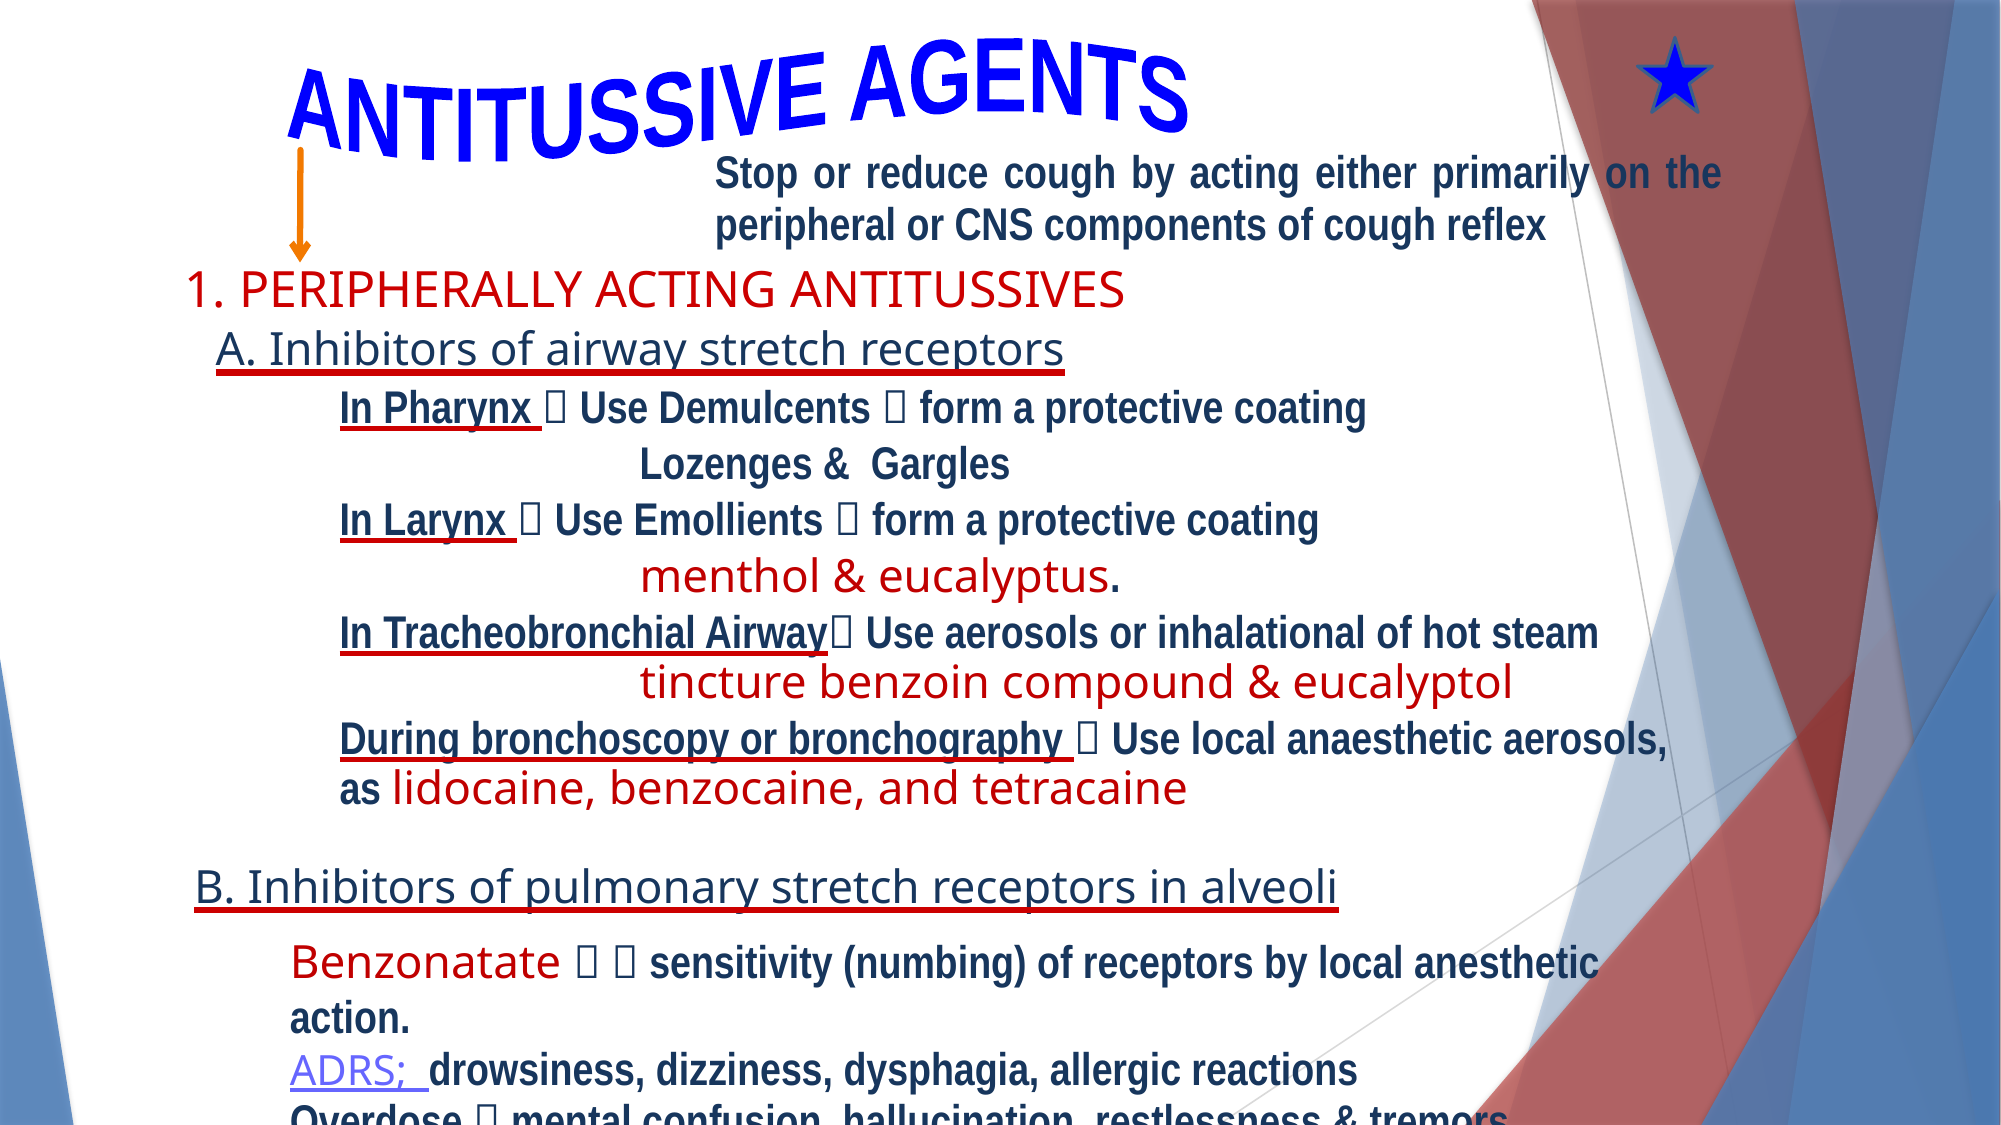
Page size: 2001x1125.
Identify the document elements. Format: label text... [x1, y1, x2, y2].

text_box [1635, 35, 1714, 114]
text_box In Pharynx  Use Demulcents  form a protective coating Lozenges & Gargles In Larynx  Use Emollients  form a protective coating menthol & eucalyptus. In Tracheobronchial Airway Use aerosols or inhalational of hot steam tincture benzoin compound & eucalyptol During bronchoscopy or bronchography  Use local anaesthetic aerosols, as lidocaine, benzocaine, and tetracaine [324, 374, 1688, 822]
text_box B. Inhibitors of pulmonary stretch receptors in alveoli [179, 849, 1354, 920]
text_box A. Inhibitors of airway stretch receptors [200, 312, 1080, 383]
text_box Stop or reduce cough by acting either primarily on the peripheral or CNS components of cough reflex [699, 138, 1738, 258]
text_box 1. PERIPHERALLY ACTING ANTITUSSIVES [169, 249, 1142, 325]
text_box Benzonatate   sensitivity (numbing) of receptors by local anesthetic action. ADRS; drowsiness, dizziness, dysphagia, allergic reactions Overdose  mental confusion, hallucination, restlessness & tremors [275, 924, 1725, 1125]
